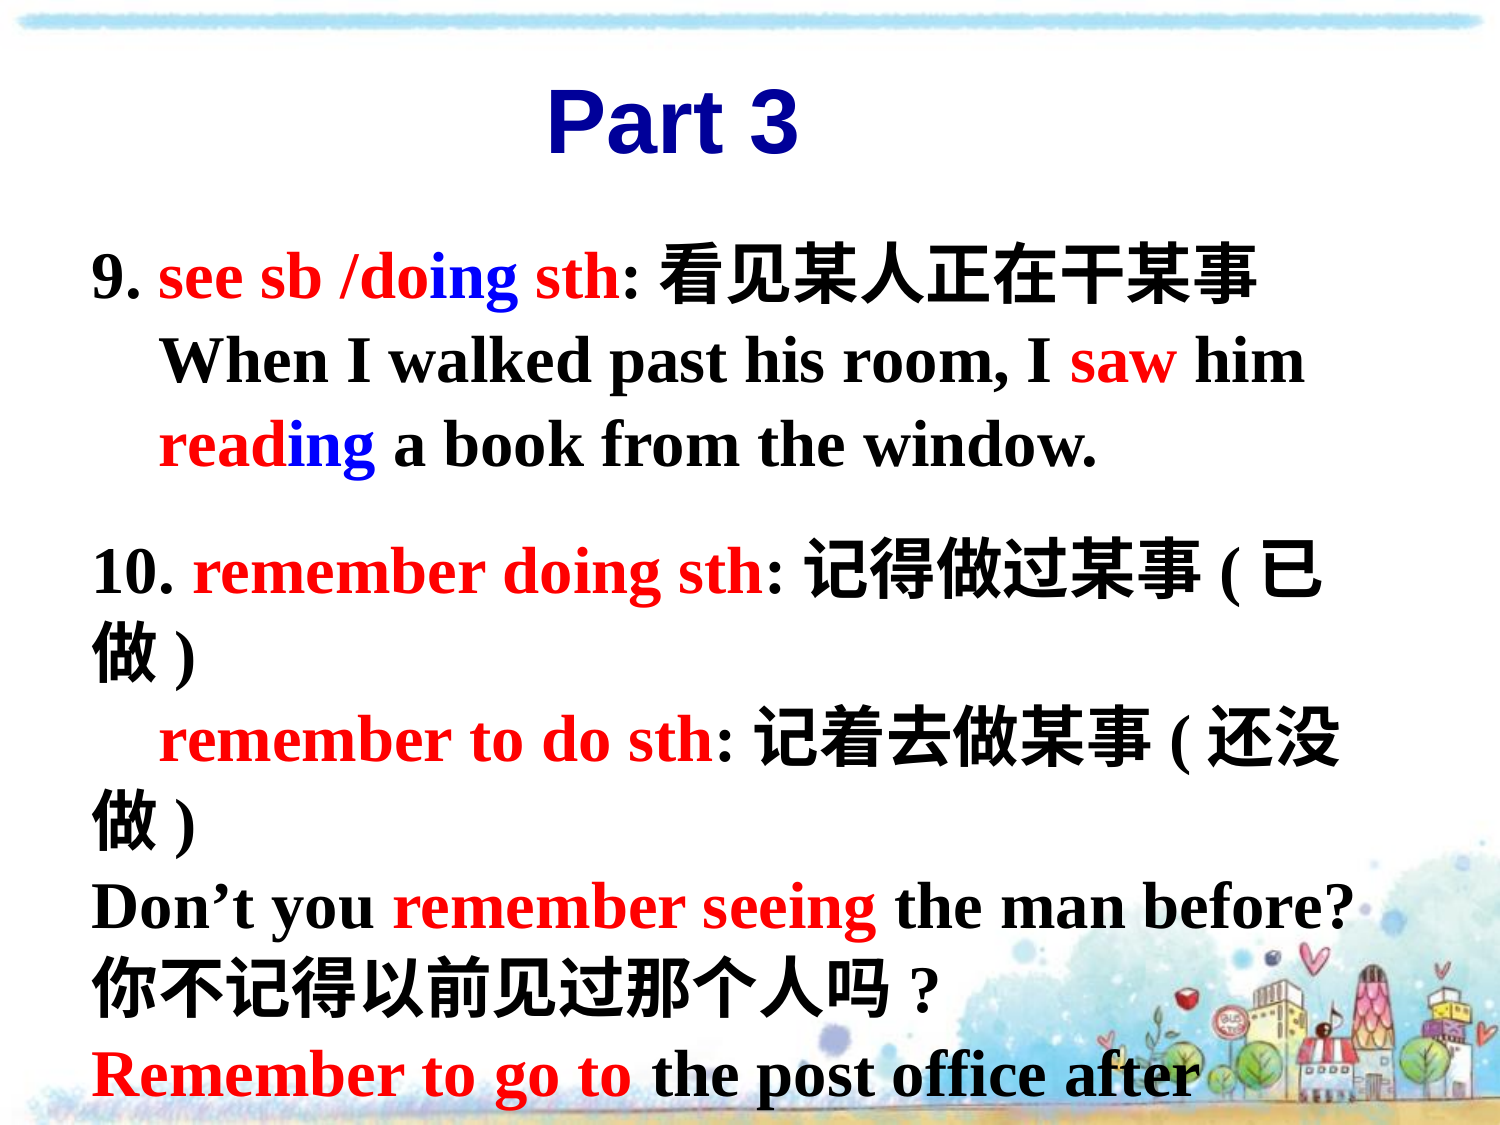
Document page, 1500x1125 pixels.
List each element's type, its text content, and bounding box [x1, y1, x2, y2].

text_box 10. remember doing sth:记得做过某事(已做) remember to do sth:记着去做某事(还没做) Don’t you remember seeing the man before? 你不记得以前见过那个人吗? Remember to go to the post office after school. 记着放学后去趟邮局。 [76, 515, 1424, 1125]
picture [0, 0, 1500, 1125]
text_box 9. see sb /doing sth:看见某人正在干某事 When I walked past his room, I saw him reading a book from the window. [76, 220, 1424, 487]
text_box Part 3 [301, 54, 1246, 180]
